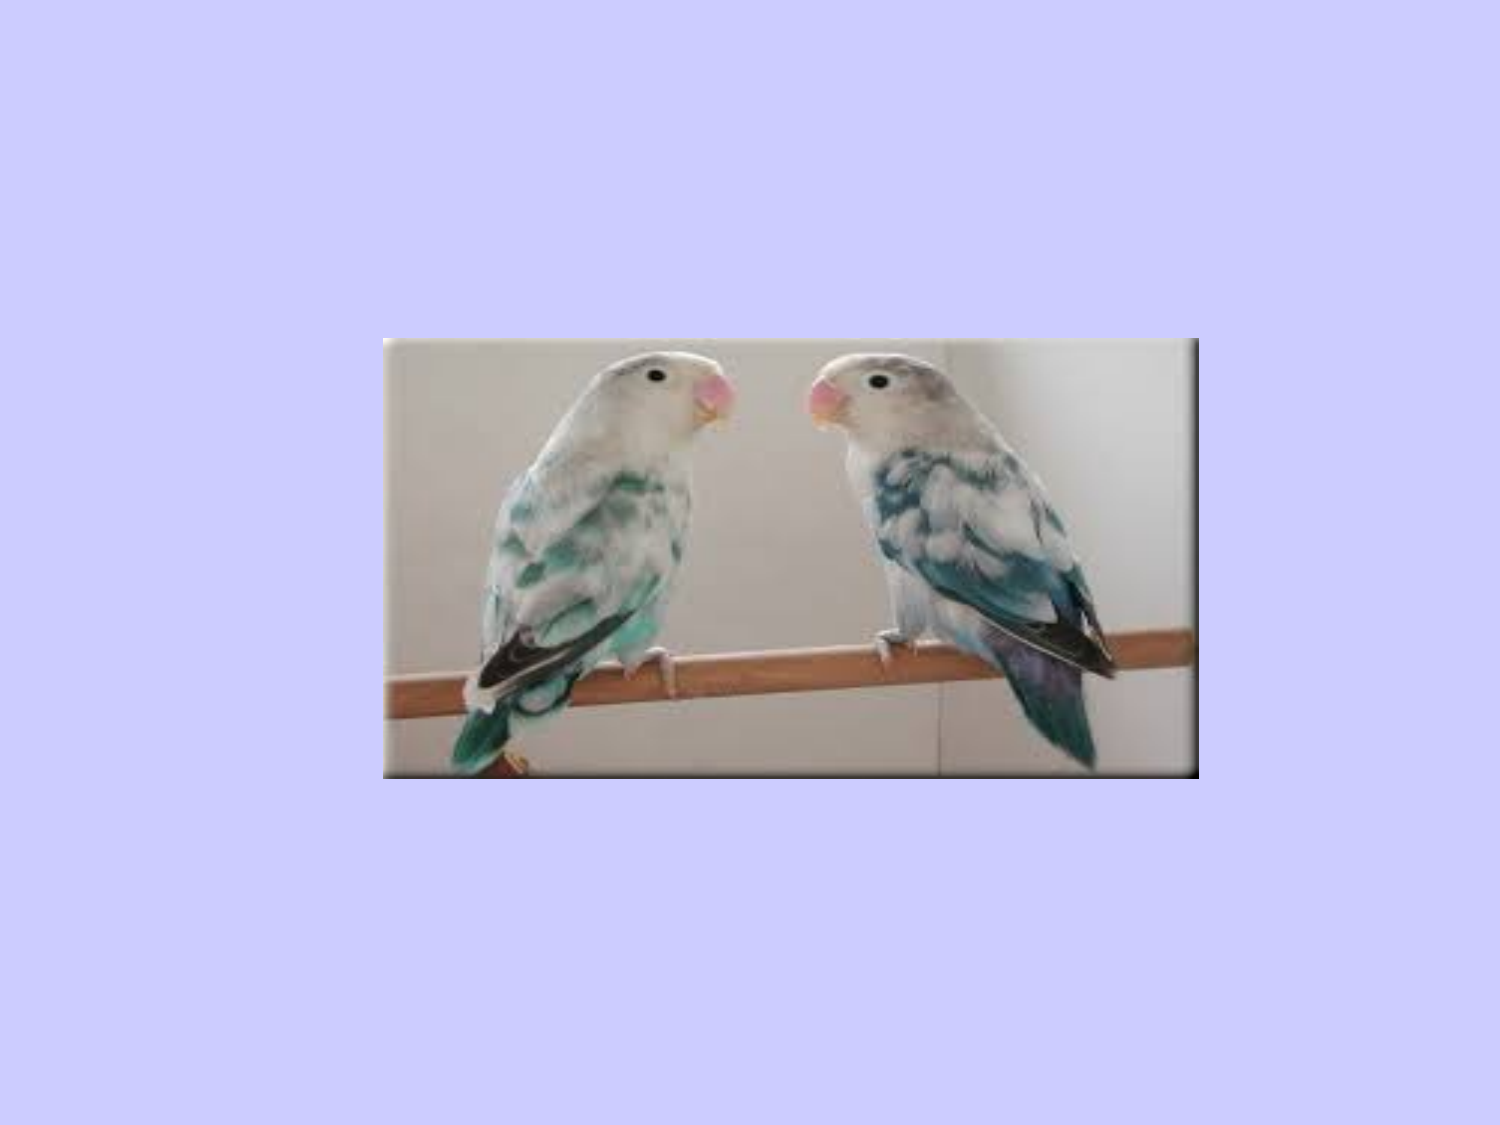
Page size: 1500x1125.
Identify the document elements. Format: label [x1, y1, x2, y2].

list [383, 337, 1200, 779]
